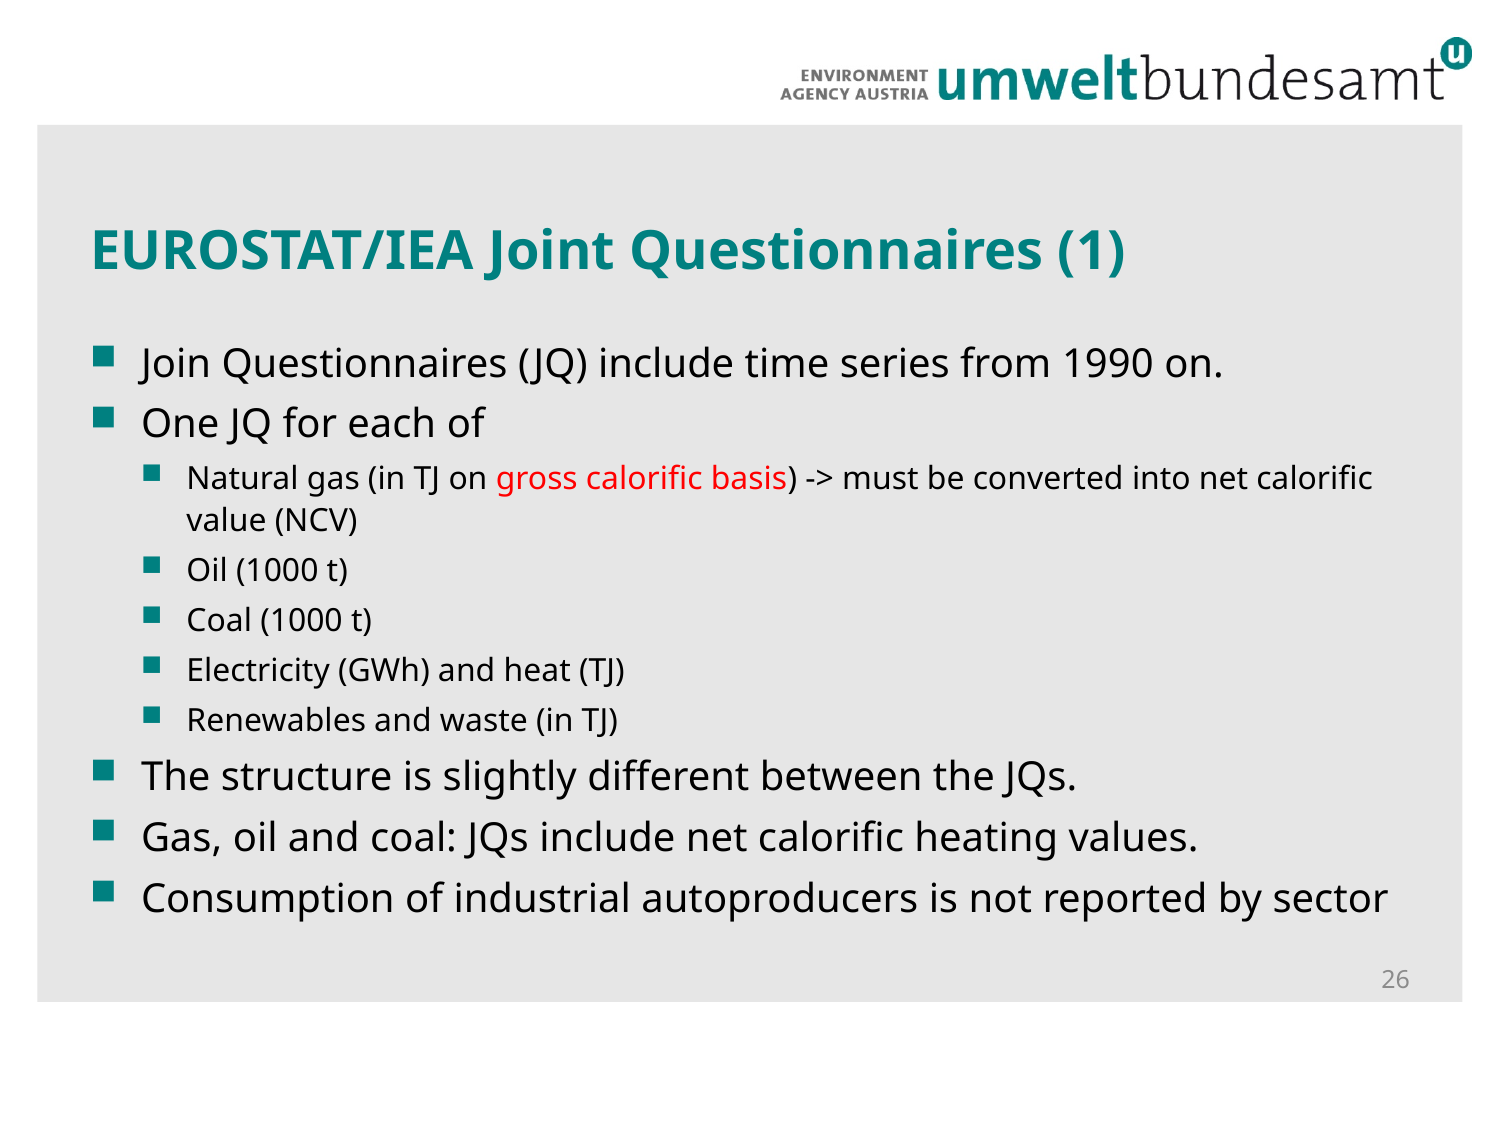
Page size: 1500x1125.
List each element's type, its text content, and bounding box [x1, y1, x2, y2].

slide_number 26 [1074, 961, 1425, 1002]
title EUROSTAT/IEA Joint Questionnaires (1) [75, 171, 1425, 324]
picture [780, 37, 1472, 100]
list Join Questionnaires (JQ) include time series from 1990 on. One JQ for each of Natural gas (in TJ on gross calorific basis) -> must be converted into net calorific value (NCV) Oil (1000 t) Coal (1000 t) Electricity (GWh) and heat (TJ) Renewables and waste (in TJ) The structure is slightly different between the JQs. Gas, oil and coal: JQs include net calorific heating values. Consumption of industrial autoproducers is not reported by sector [75, 324, 1425, 961]
